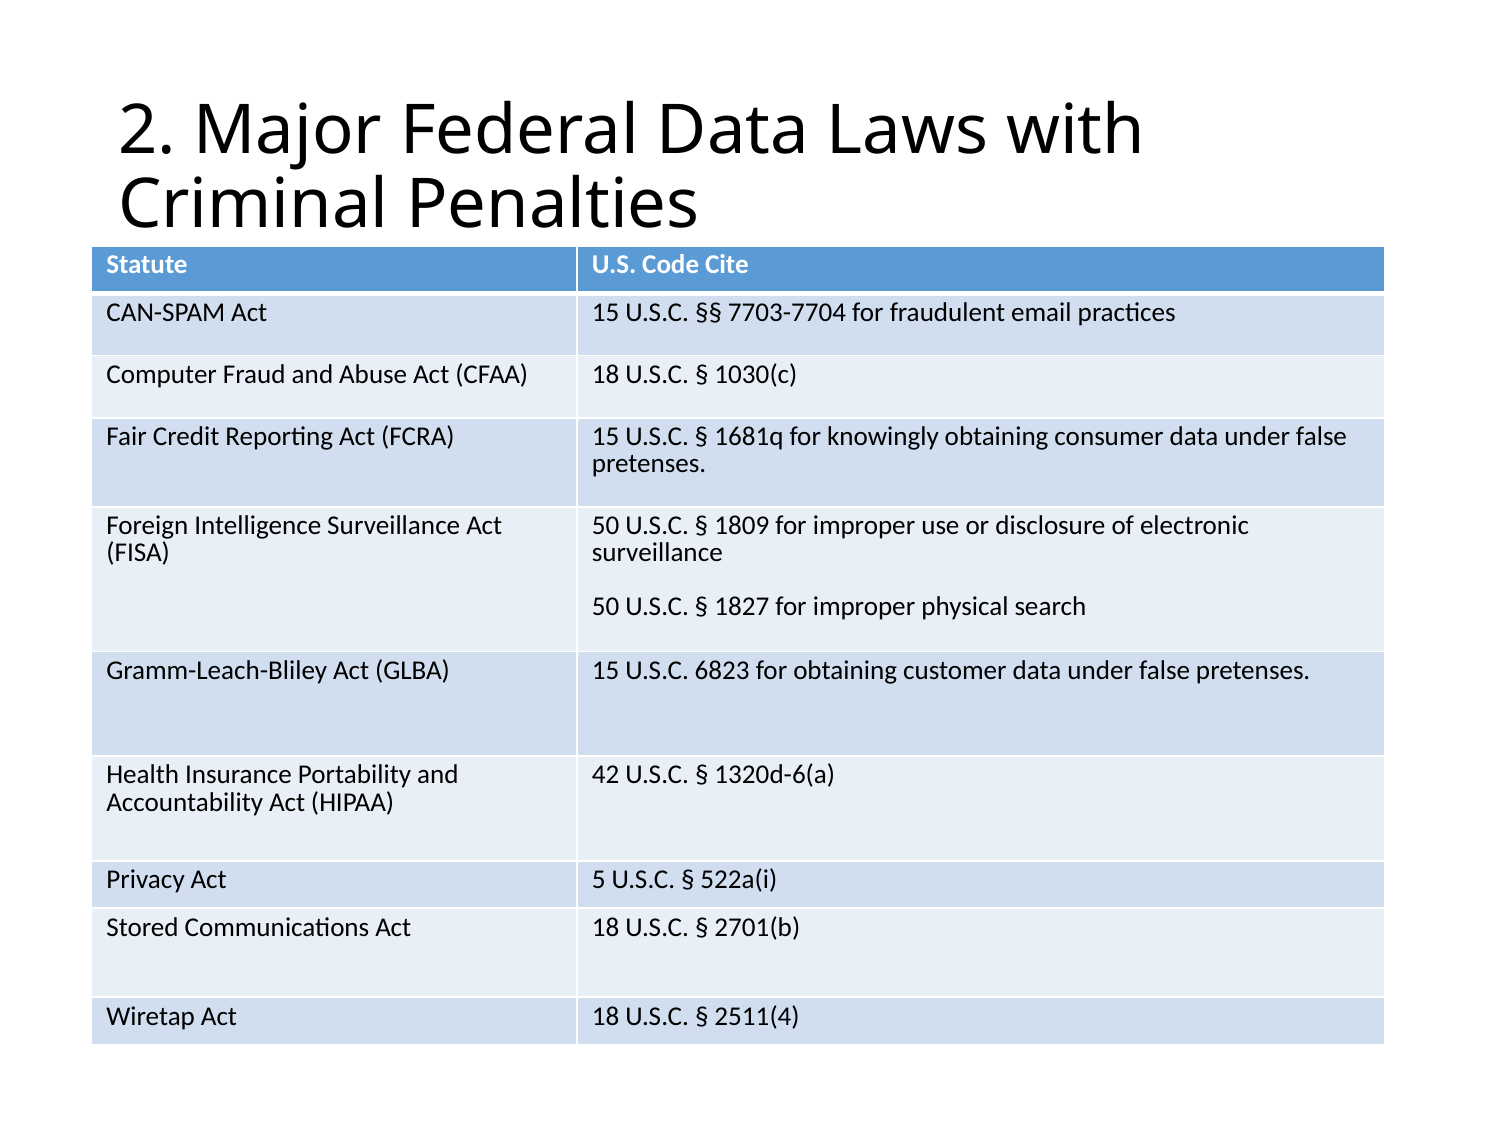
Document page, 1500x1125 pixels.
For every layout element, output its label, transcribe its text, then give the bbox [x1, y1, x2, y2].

table_cell Wiretap Act [92, 998, 576, 1044]
table_cell 18 U.S.C. § 2511(4) [578, 998, 1384, 1044]
table_cell CAN-SPAM Act [92, 296, 576, 355]
table_cell 15 U.S.C. 6823 for obtaining customer data under false pretenses. [578, 652, 1384, 755]
table_cell Computer Fraud and Abuse Act (CFAA) [92, 356, 576, 417]
table_cell Fair Credit Reporting Act (FCRA) [92, 419, 576, 506]
table_cell Foreign Intelligence Surveillance Act (FISA) [92, 508, 576, 651]
table_cell Health Insurance Portability and Accountability Act (HIPAA) [92, 757, 576, 860]
table_header Statute [92, 247, 576, 291]
table_cell Gramm-Leach-Bliley Act (GLBA) [92, 652, 576, 755]
table_cell 15 U.S.C. §§ 7703-7704 for fraudulent email practices [578, 296, 1384, 355]
table_header U.S. Code Cite [578, 247, 1384, 291]
table_cell 42 U.S.C. § 1320d-6(a) [578, 757, 1384, 860]
table_cell 18 U.S.C. § 1030(c) [578, 356, 1384, 417]
table_cell 15 U.S.C. § 1681q for knowingly obtaining consumer data under false pretenses. [578, 419, 1384, 506]
table_cell Stored Communications Act [92, 909, 576, 996]
table_cell 50 U.S.C. § 1809 for improper use or disclosure of electronic surveillance 50 U.S.C. § 1827 for improper physical search [578, 508, 1384, 651]
title 2. Major Federal Data Laws with Criminal Penalties [102, 59, 1398, 278]
table_cell 5 U.S.C. § 522a(i) [578, 862, 1384, 907]
table_cell 18 U.S.C. § 2701(b) [578, 909, 1384, 996]
table_cell Privacy Act [92, 862, 576, 907]
